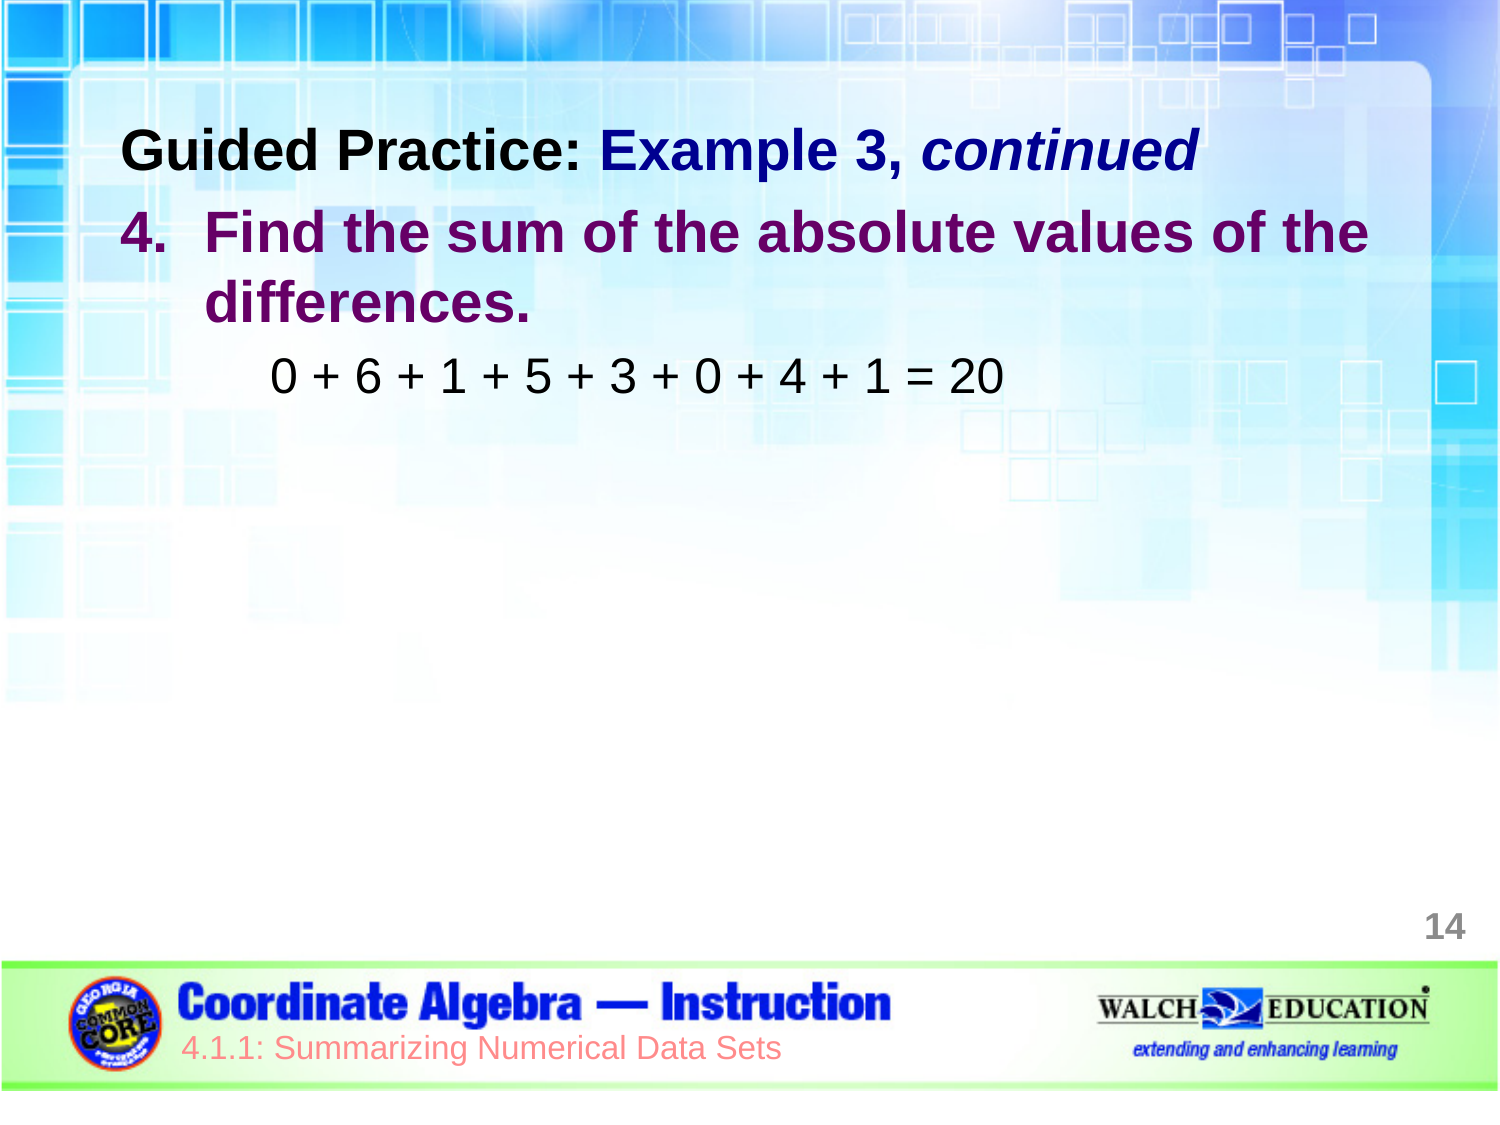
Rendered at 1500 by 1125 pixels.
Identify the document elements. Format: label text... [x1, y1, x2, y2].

slide_number 14 [1361, 901, 1481, 949]
footer 4.1.1: Summarizing Numerical Data Sets [166, 1024, 1080, 1069]
subtitle Guided Practice: Example 3, continued Find the sum of the absolute values of the differences. 0 + 6 + 1 + 5 + 3 + 0 + 4 + 1 = 20 [105, 105, 1394, 925]
picture [1, 0, 1500, 1091]
